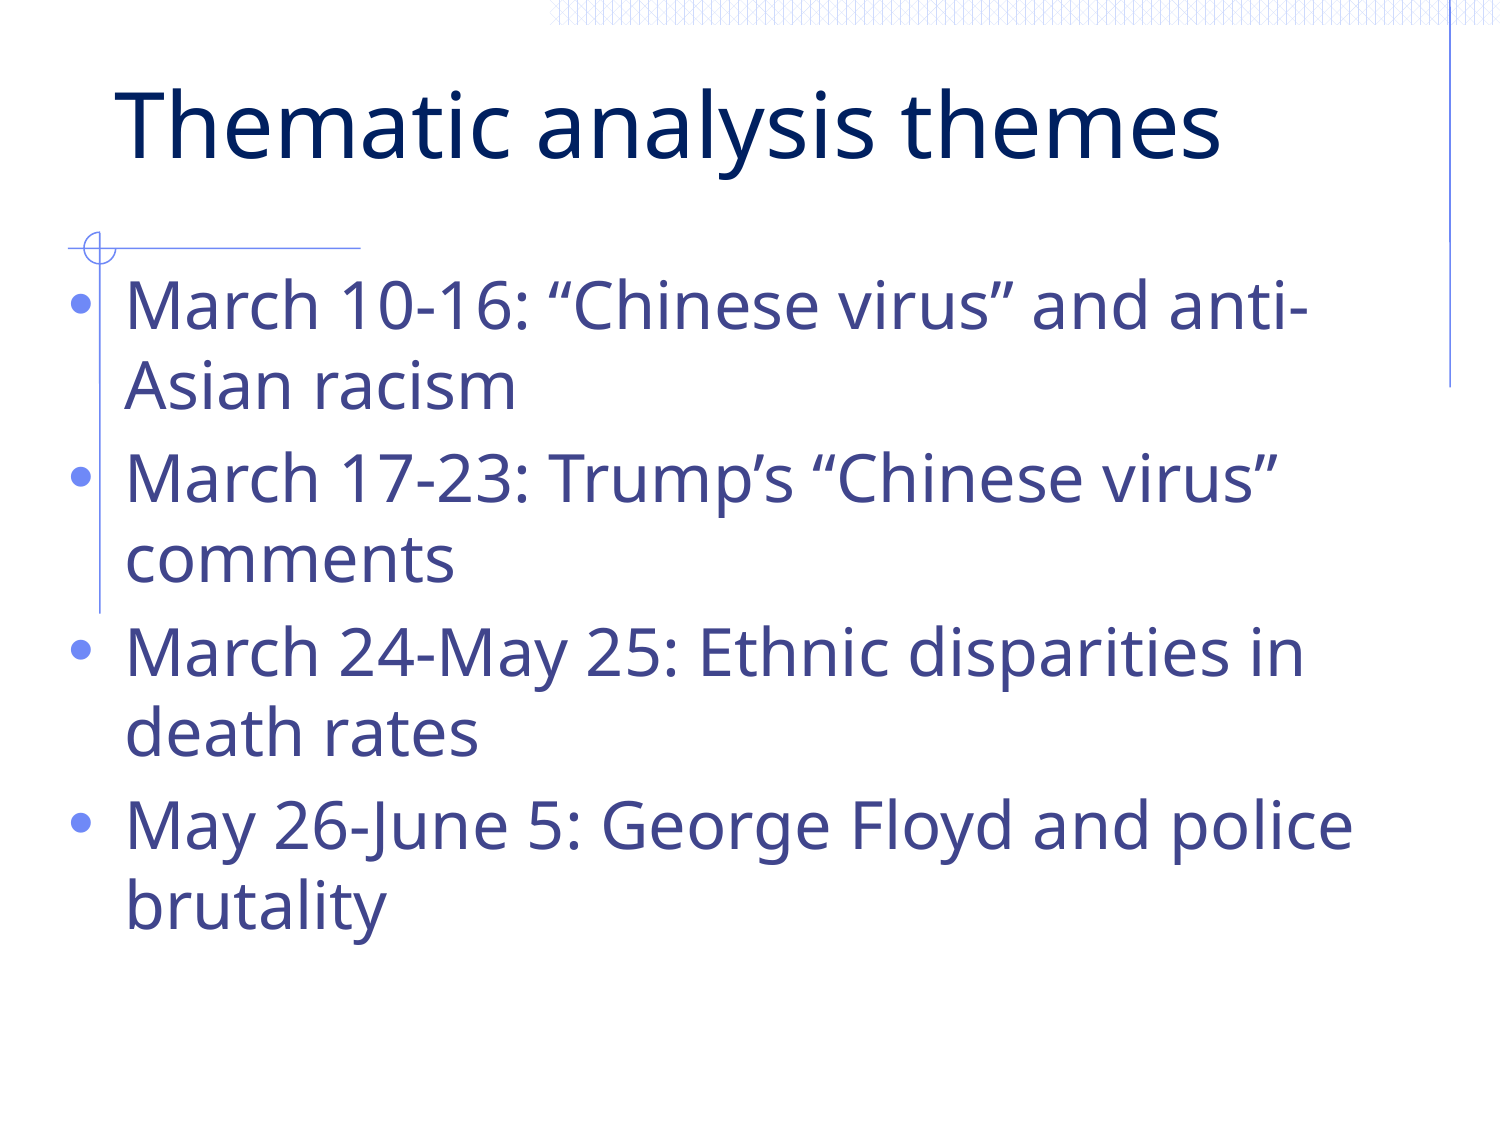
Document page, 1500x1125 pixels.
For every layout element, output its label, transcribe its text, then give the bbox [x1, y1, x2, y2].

list March 10-16: “Chinese virus” and anti-Asian racism March 17-23: Trump’s “Chinese virus” comments March 24-May 25: Ethnic disparities in death rates May 26-June 5: George Floyd and police brutality [53, 255, 1436, 1006]
title Thematic analysis themes [99, 50, 1375, 185]
